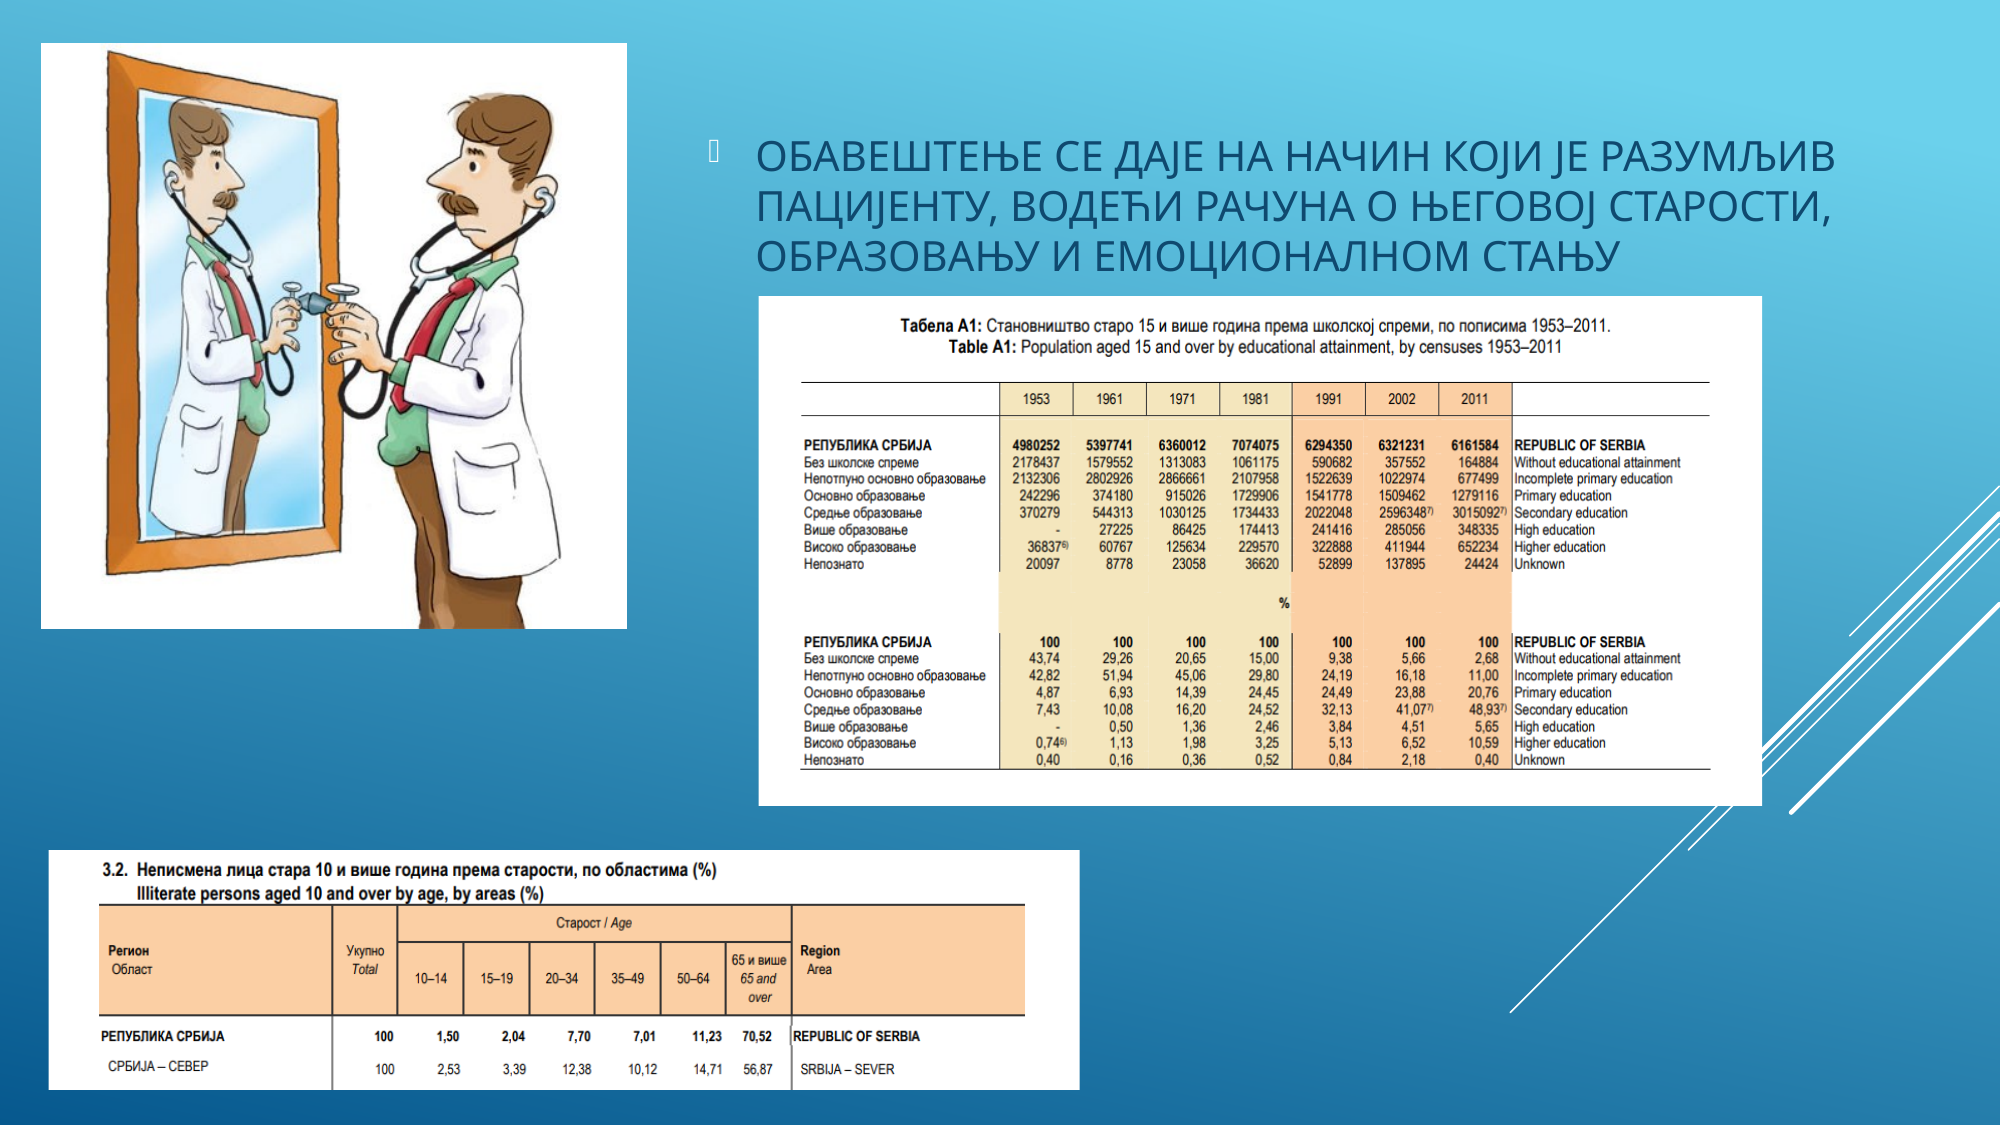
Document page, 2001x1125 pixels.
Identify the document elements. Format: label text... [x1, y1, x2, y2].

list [40, 42, 627, 629]
picture [758, 296, 1763, 806]
text_box ОБАВЕШТЕЊЕ СЕ ДАЈЕ НА НАЧИН КОЈИ ЈЕ РАЗУМЉИВ ПАЦИЈЕНТУ, ВОДЕЋИ РАЧУНА О ЊЕГОВОЈ СТАРОСТИ, ОБРАЗОВАЊУ И ЕМОЦИОНАЛНОМ СТАЊУ [693, 36, 1942, 373]
picture [48, 850, 1080, 1090]
